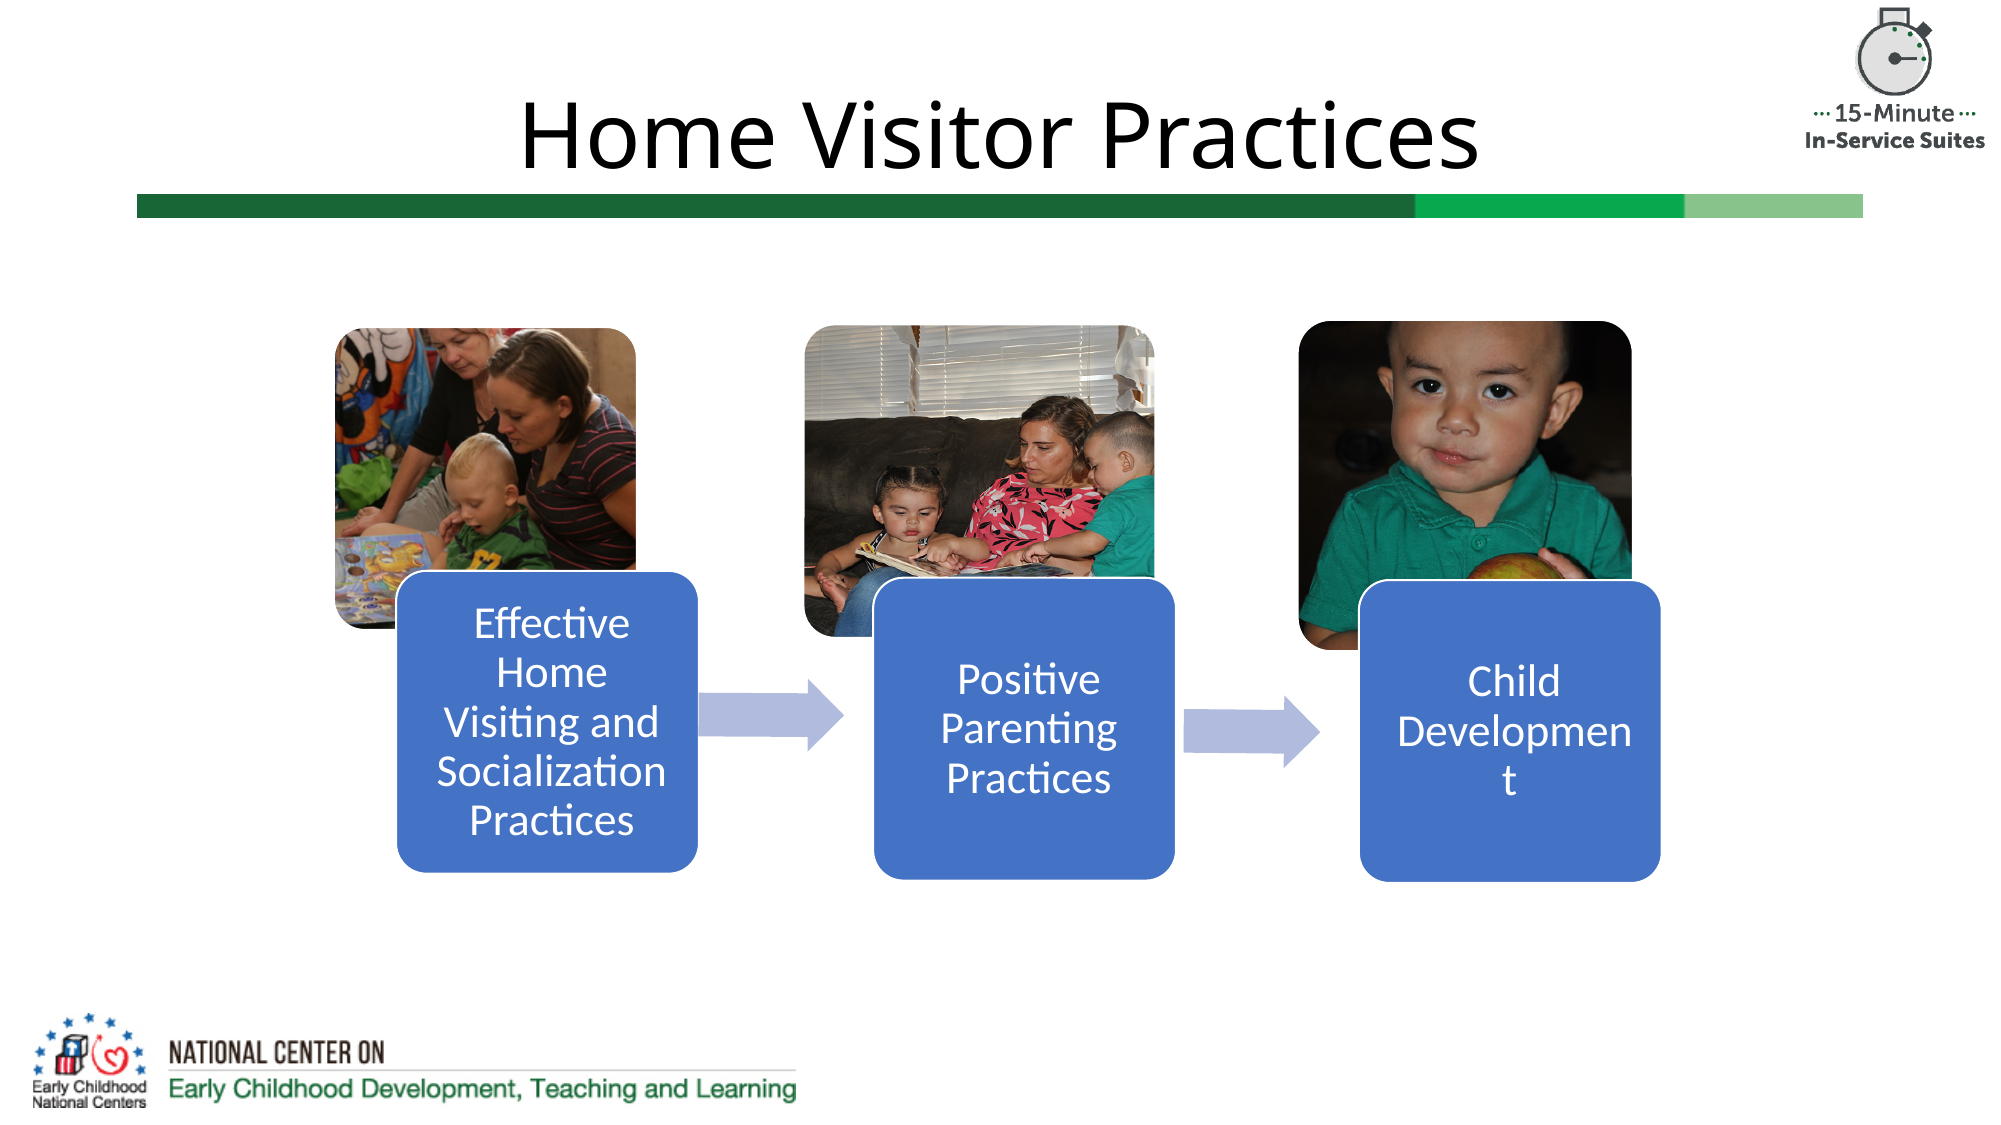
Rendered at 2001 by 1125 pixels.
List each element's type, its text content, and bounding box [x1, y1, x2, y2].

picture [33, 1013, 796, 1108]
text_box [333, 131, 1667, 1007]
title Home Visitor Practices [137, 59, 1863, 218]
picture [1790, 0, 1999, 161]
